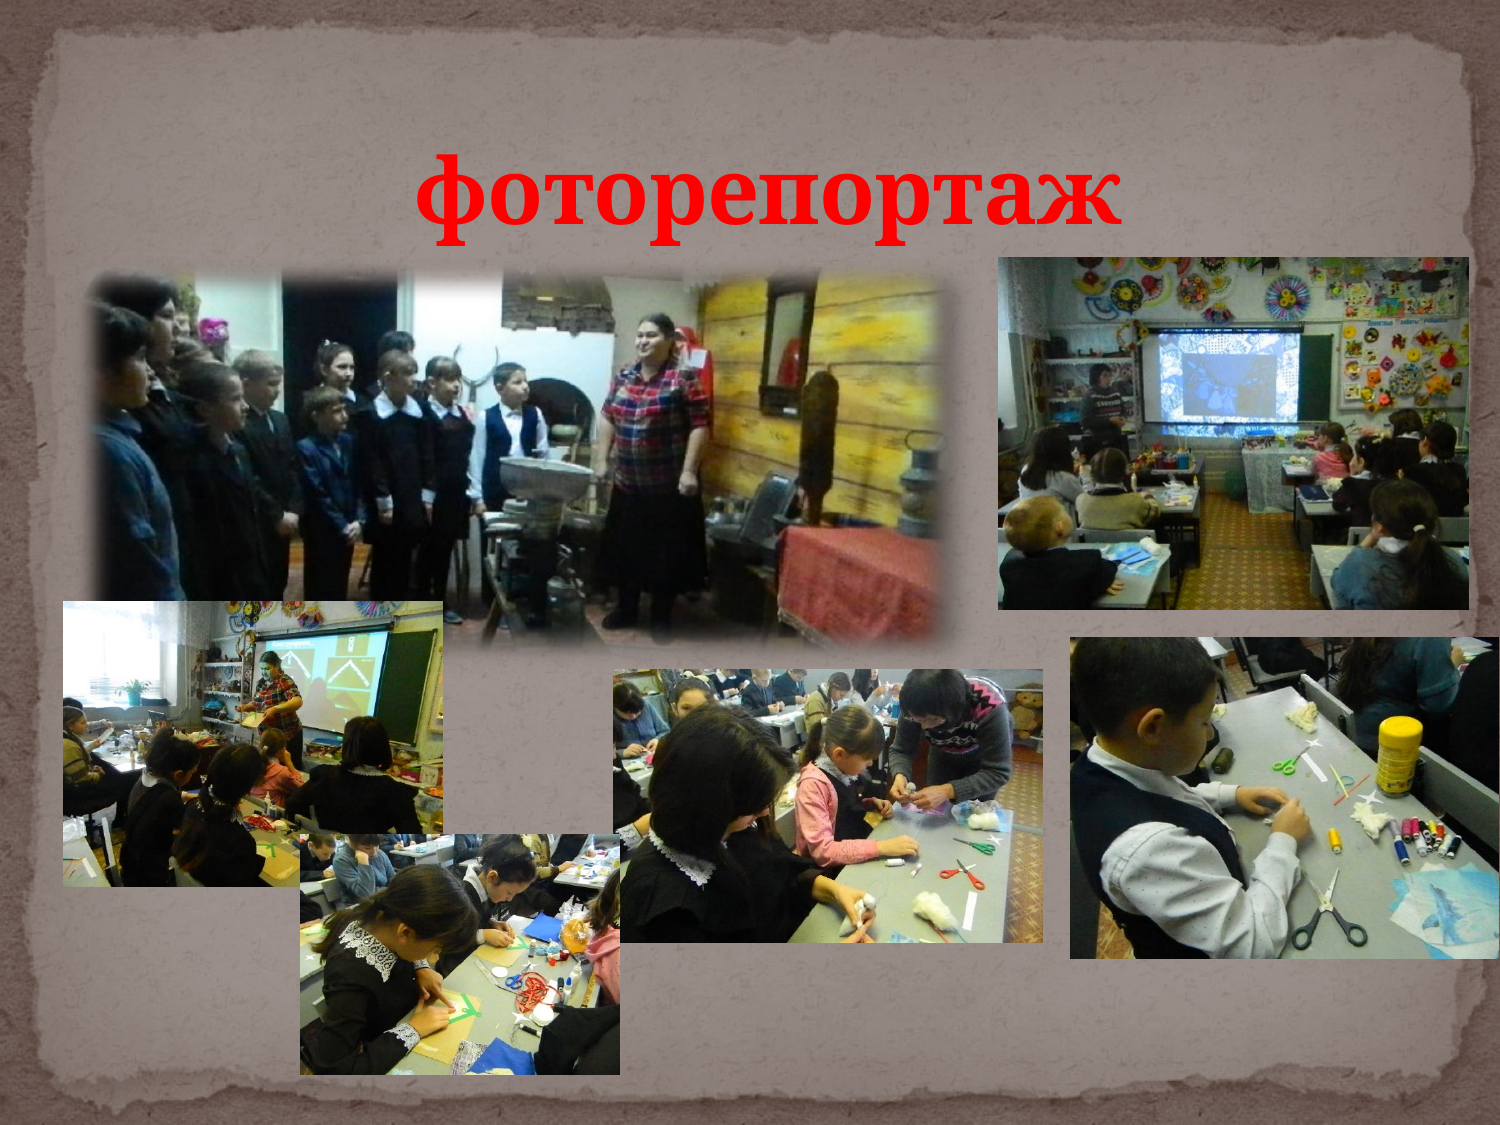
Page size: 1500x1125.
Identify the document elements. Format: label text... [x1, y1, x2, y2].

picture [998, 257, 1469, 610]
picture [63, 264, 1043, 1075]
picture [1070, 637, 1499, 959]
title фоторепортаж [289, 74, 1247, 250]
